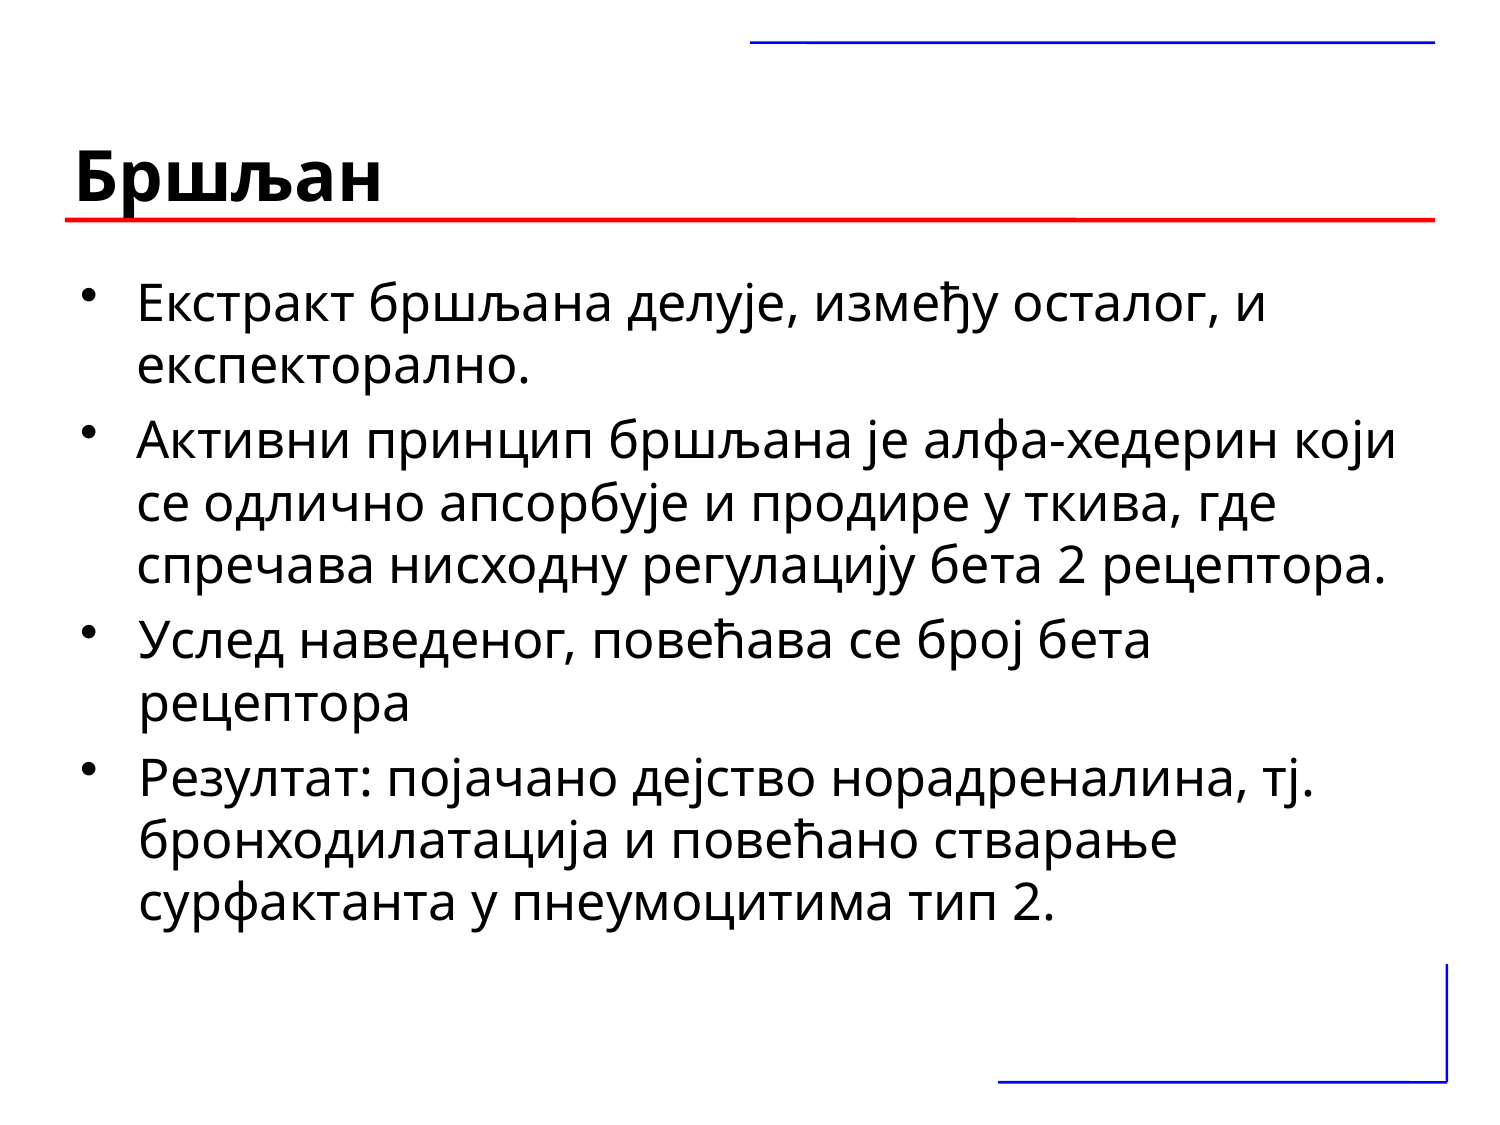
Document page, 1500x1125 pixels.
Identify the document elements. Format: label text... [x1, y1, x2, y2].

title Бршљан [58, 19, 1424, 223]
list Eкстракт бршљана делује, између осталог, и експекторално. Активни принцип бршљана је алфа-хедерин који се одлично апсорбује и продире у ткива, где спречава нисходну регулацију бета 2 рецептора. Услед наведеног, повећава се број бета рецептора Резултат: појачано дејство норадреналина, тј. брoнходилатација и повећано стварање сурфактанта у пнеумоцитима тип 2. [64, 261, 1444, 1095]
